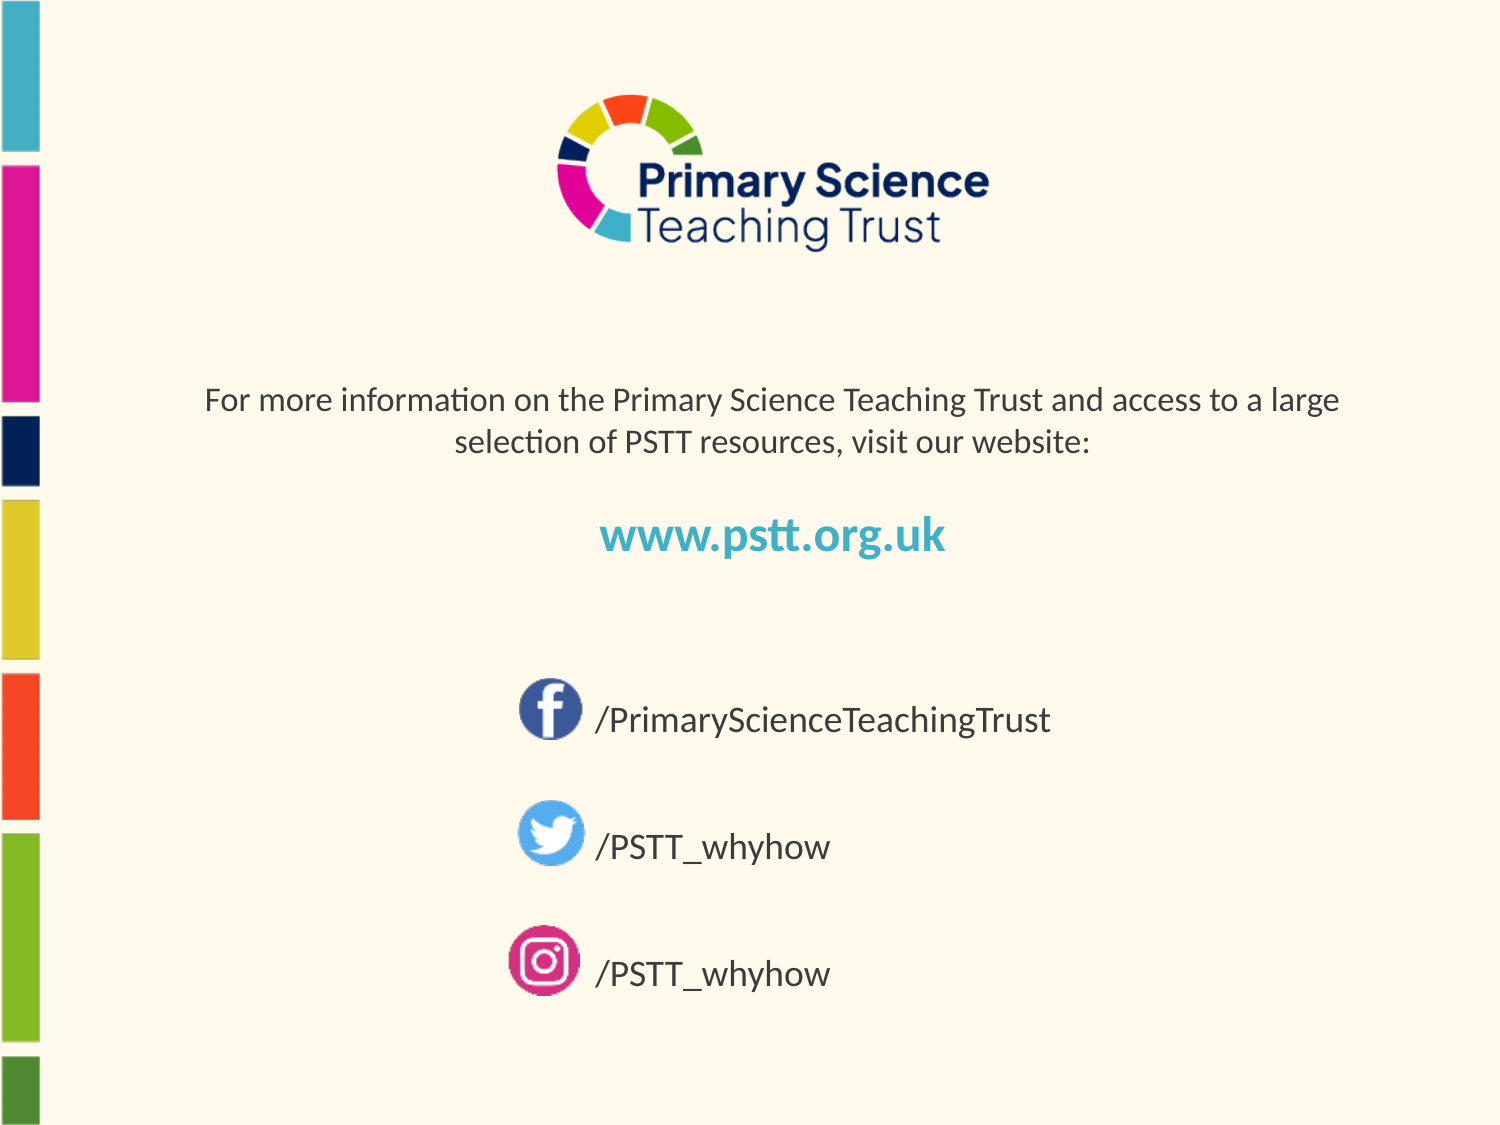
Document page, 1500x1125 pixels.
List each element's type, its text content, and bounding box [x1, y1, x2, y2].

text_box /PSTT_whyhow [580, 814, 846, 875]
picture [510, 800, 592, 866]
picture [506, 925, 580, 996]
picture [525, 63, 1020, 283]
text_box /PSTT_whyhow [580, 941, 846, 1002]
picture [519, 678, 584, 740]
text_box For more information on the Primary Science Teaching Trust and access to a large selection of PSTT resources, visit our website: www.pstt.org.uk [140, 369, 1405, 611]
text_box /PrimaryScienceTeachingTrust [579, 687, 1067, 748]
picture [2, 1, 39, 1124]
